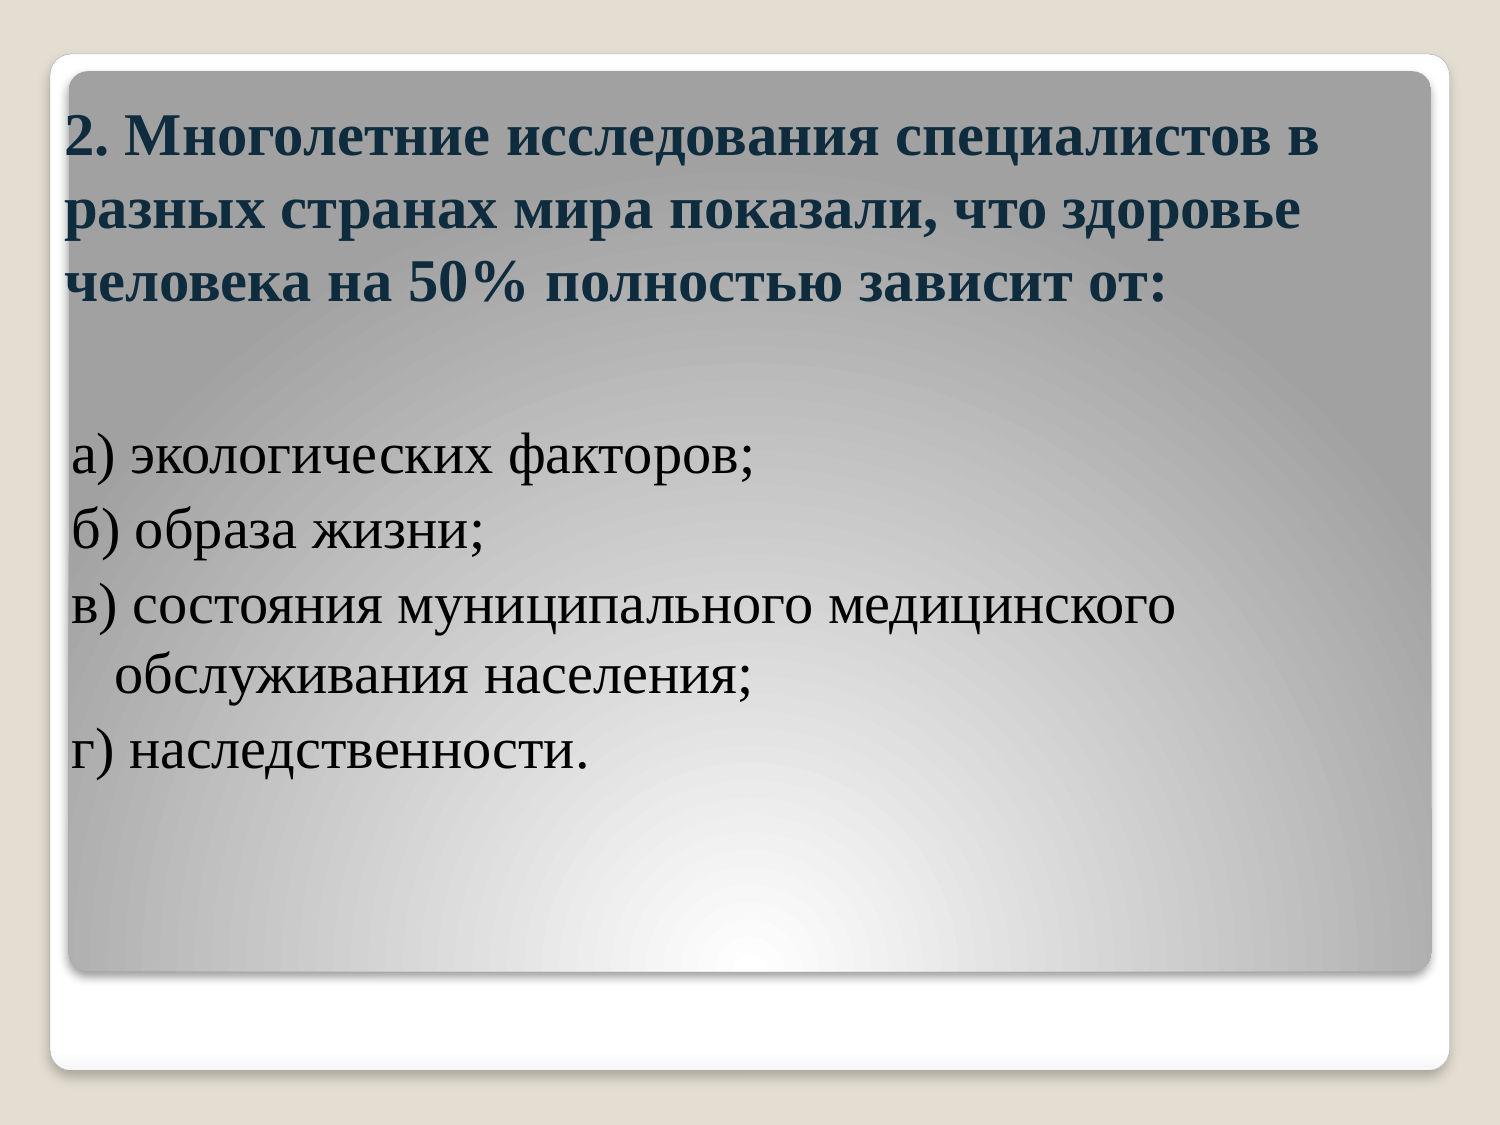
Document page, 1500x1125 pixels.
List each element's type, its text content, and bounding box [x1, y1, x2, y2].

title 2. Многолетние исследования специалистов в разных странах мира показали, что здоровье человека на 50% полностью зависит от: [49, 37, 1446, 321]
list а) экологических факторов; б) образа жизни; в) состояния муниципального медицинского обслуживания населения; г) наследственности. [41, 399, 1451, 975]
